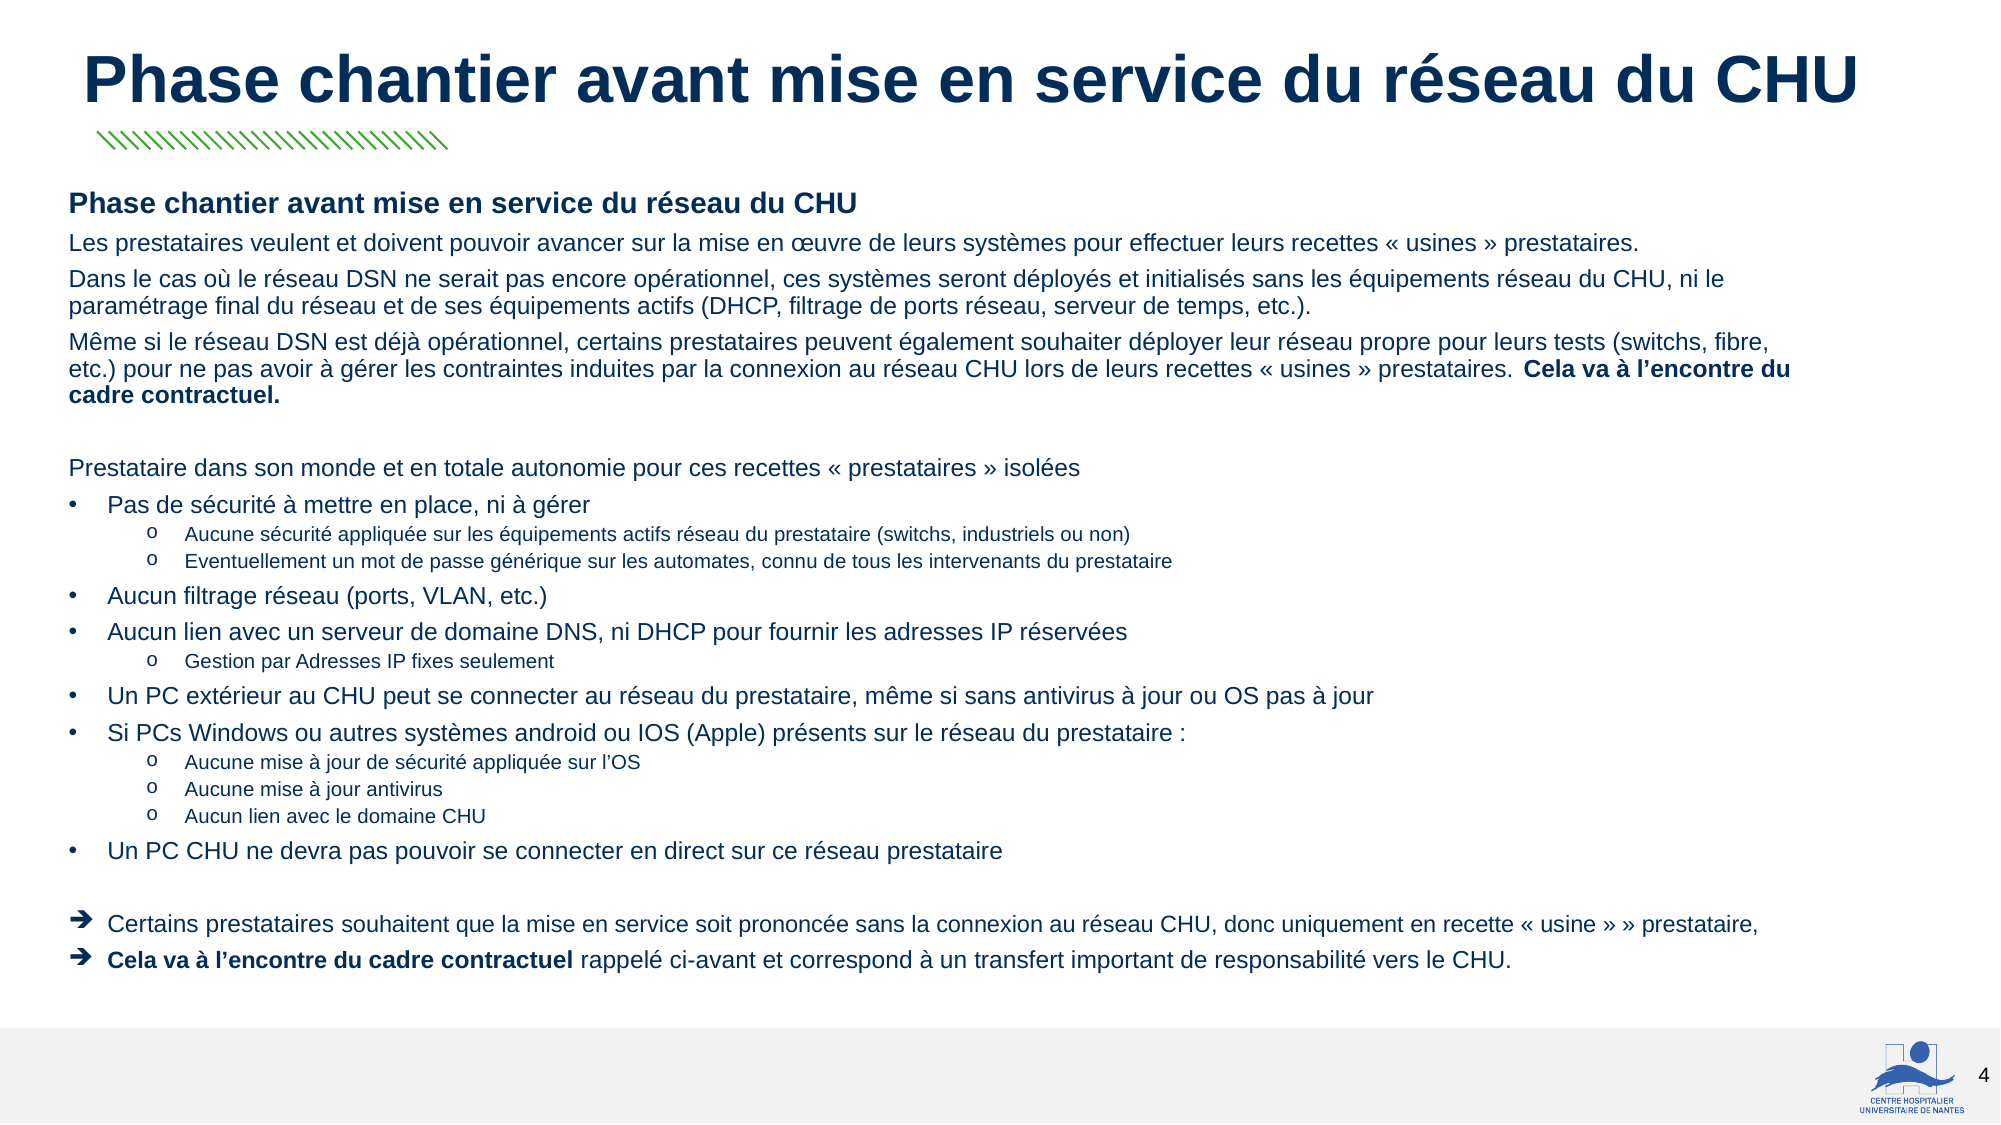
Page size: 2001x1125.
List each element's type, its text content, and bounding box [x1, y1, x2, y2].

picture [1852, 1037, 1971, 1044]
slide_number 4 [1554, 1044, 2000, 1105]
list Phase chantier avant mise en service du réseau du CHU Les prestataires veulent et doivent pouvoir avancer sur la mise en œuvre de leurs systèmes pour effectuer leurs recettes « usines » prestataires. Dans le cas où le réseau DSN ne serait pas encore opérationnel, ces systèmes seront déployés et initialisés sans les équipements réseau du CHU, ni le paramétrage final du réseau et de ses équipements actifs (DHCP, filtrage de ports réseau, serveur de temps, etc.). Même si le réseau DSN est déjà opérationnel, certains prestataires peuvent également souhaiter déployer leur réseau propre pour leurs tests (switchs, fibre, etc.) pour ne pas avoir à gérer les contraintes induites par la connexion au réseau CHU lors de leurs recettes « usines » prestataires. Cela va à l’encontre du cadre contractuel. Prestataire dans son monde et en totale autonomie pour ces recettes « prestataires » isolées Pas de sécurité à mettre en place, ni à gérer Aucune sécurité appliquée sur les équipements actifs réseau du prestataire (switchs, industriels ou non) Eventuellement un mot de passe générique sur les automates, connu de tous les intervenants du prestataire Aucun filtrage réseau (ports, VLAN, etc.) Aucun lien avec un serveur de domaine DNS, ni DHCP pour fournir les adresses IP réservées Gestion par Adresses IP fixes seulement Un PC extérieur au CHU peut se connecter au réseau du prestataire, même si sans antivirus à jour ou OS pas à jour Si PCs Windows ou autres systèmes android ou IOS (Apple) présents sur le réseau du prestataire : Aucune mise à jour de sécurité appliquée sur l’OS Aucune mise à jour antivirus Aucun lien avec le domaine CHU Un PC CHU ne devra pas pouvoir se connecter en direct sur ce réseau prestataire Certains prestataires souhaitent que la mise en service soit prononcée sans la connexion au réseau CHU, donc uniquement en recette « usine » » prestataire, Cela va à l’encontre du cadre contractuel rappelé ci-avant et correspond à un transfert important de responsabilité vers le CHU. [53, 180, 1819, 988]
title Phase chantier avant mise en service du réseau du CHU [69, 12, 1980, 150]
picture [1852, 1105, 1971, 1118]
